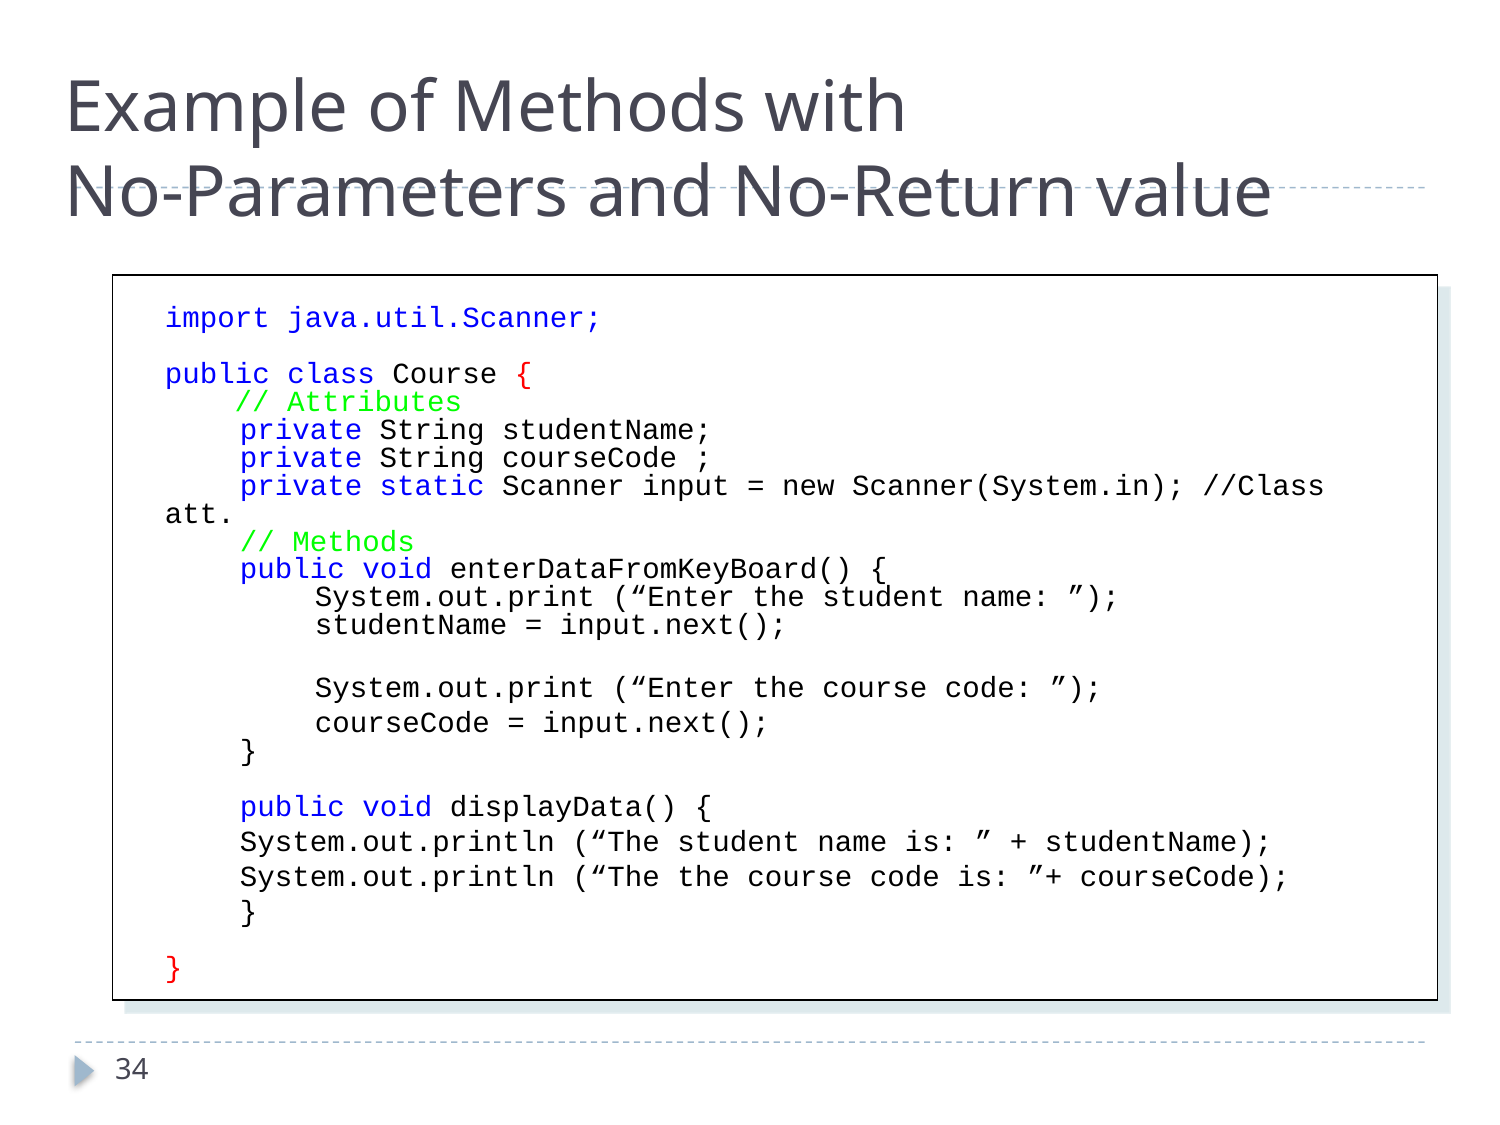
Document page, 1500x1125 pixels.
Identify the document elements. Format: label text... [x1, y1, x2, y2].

text_box [112, 275, 1438, 1000]
title Example of Methods with No-Parameters and No-Return value [50, 50, 1500, 238]
slide_number 34 [100, 1042, 426, 1103]
text_box import java.util.Scanner; public class Course { // Attributes private String studentName; private String courseCode ; private static Scanner input = new Scanner(System.in); //Class att. // Methods public void enterDataFromKeyBoard() { System.out.print (“Enter the student name: ”); studentName = input.next(); System.out.print (“Enter the course code: ”); courseCode = input.next(); } public void displayData() { System.out.println (“The student name is: ” + studentName); System.out.println (“The the course code is: ”+ courseCode); } } [149, 297, 1425, 1047]
